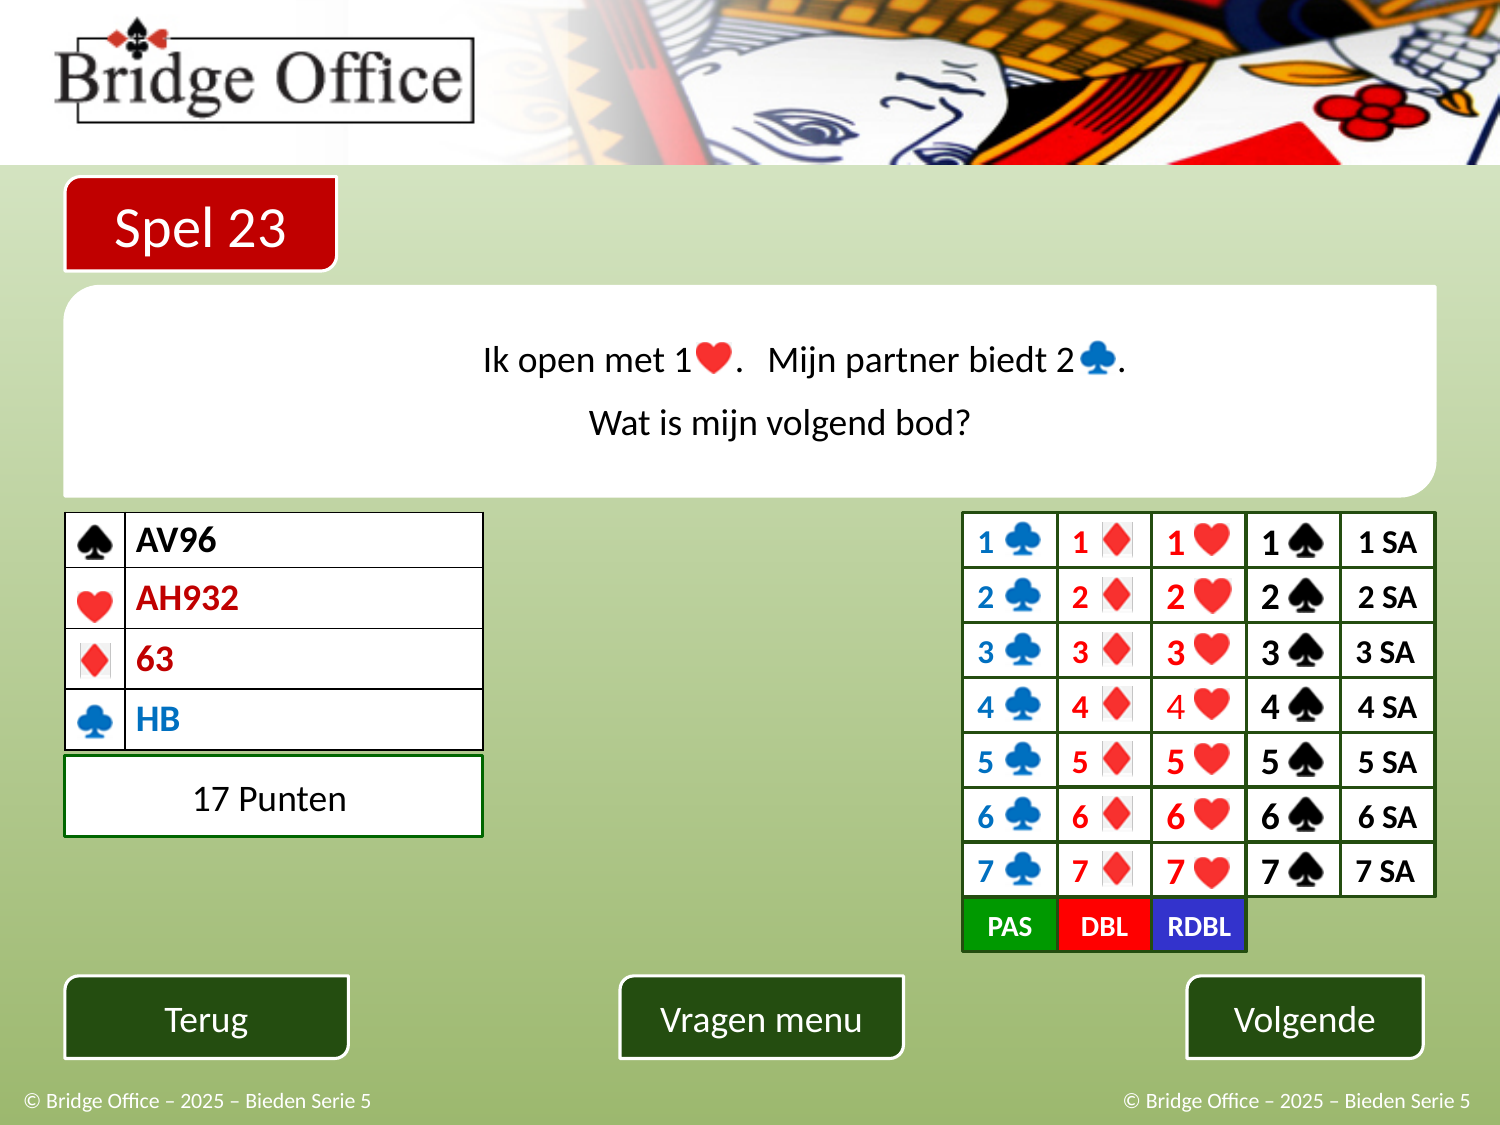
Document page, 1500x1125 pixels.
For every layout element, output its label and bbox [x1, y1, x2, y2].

table_cell [66, 690, 124, 749]
table_header [66, 513, 124, 567]
text_box [63, 284, 1437, 498]
picture [1288, 686, 1324, 723]
text_box [618, 974, 906, 1061]
picture [1004, 851, 1041, 887]
table_cell [126, 690, 482, 749]
picture [1004, 576, 1041, 613]
text_box [1185, 974, 1425, 1061]
table_cell [126, 568, 482, 628]
text_box [63, 174, 339, 273]
picture [1004, 631, 1041, 668]
picture [1288, 741, 1324, 778]
picture [0, 0, 1500, 166]
table_cell [66, 568, 124, 628]
text_box [1107, 1079, 1500, 1121]
picture [1099, 851, 1135, 887]
picture [1193, 578, 1232, 614]
text_box [961, 511, 1437, 953]
picture [1193, 743, 1230, 776]
picture [77, 703, 114, 740]
picture [1193, 523, 1230, 556]
picture [77, 590, 114, 623]
picture [1004, 521, 1041, 558]
picture [1004, 741, 1041, 778]
table_cell [126, 629, 482, 688]
picture [1099, 686, 1135, 723]
picture [1193, 688, 1230, 721]
picture [1288, 521, 1325, 558]
picture [1288, 796, 1324, 833]
text_box [8, 1079, 393, 1121]
picture [1099, 741, 1135, 778]
picture [77, 643, 114, 679]
picture [696, 342, 733, 374]
text_box [63, 754, 484, 838]
text_box [63, 974, 350, 1061]
picture [1099, 631, 1135, 668]
picture [1099, 522, 1135, 558]
picture [1288, 851, 1324, 887]
table_cell [66, 629, 124, 688]
picture [1193, 857, 1230, 890]
picture [1288, 631, 1324, 668]
picture [1194, 633, 1230, 666]
picture [1079, 340, 1116, 376]
picture [77, 524, 114, 561]
picture [1288, 576, 1324, 613]
picture [1099, 796, 1135, 833]
picture [1099, 577, 1135, 613]
picture [1193, 798, 1230, 830]
picture [1004, 796, 1041, 833]
picture [1004, 686, 1041, 723]
table_header [126, 513, 482, 567]
